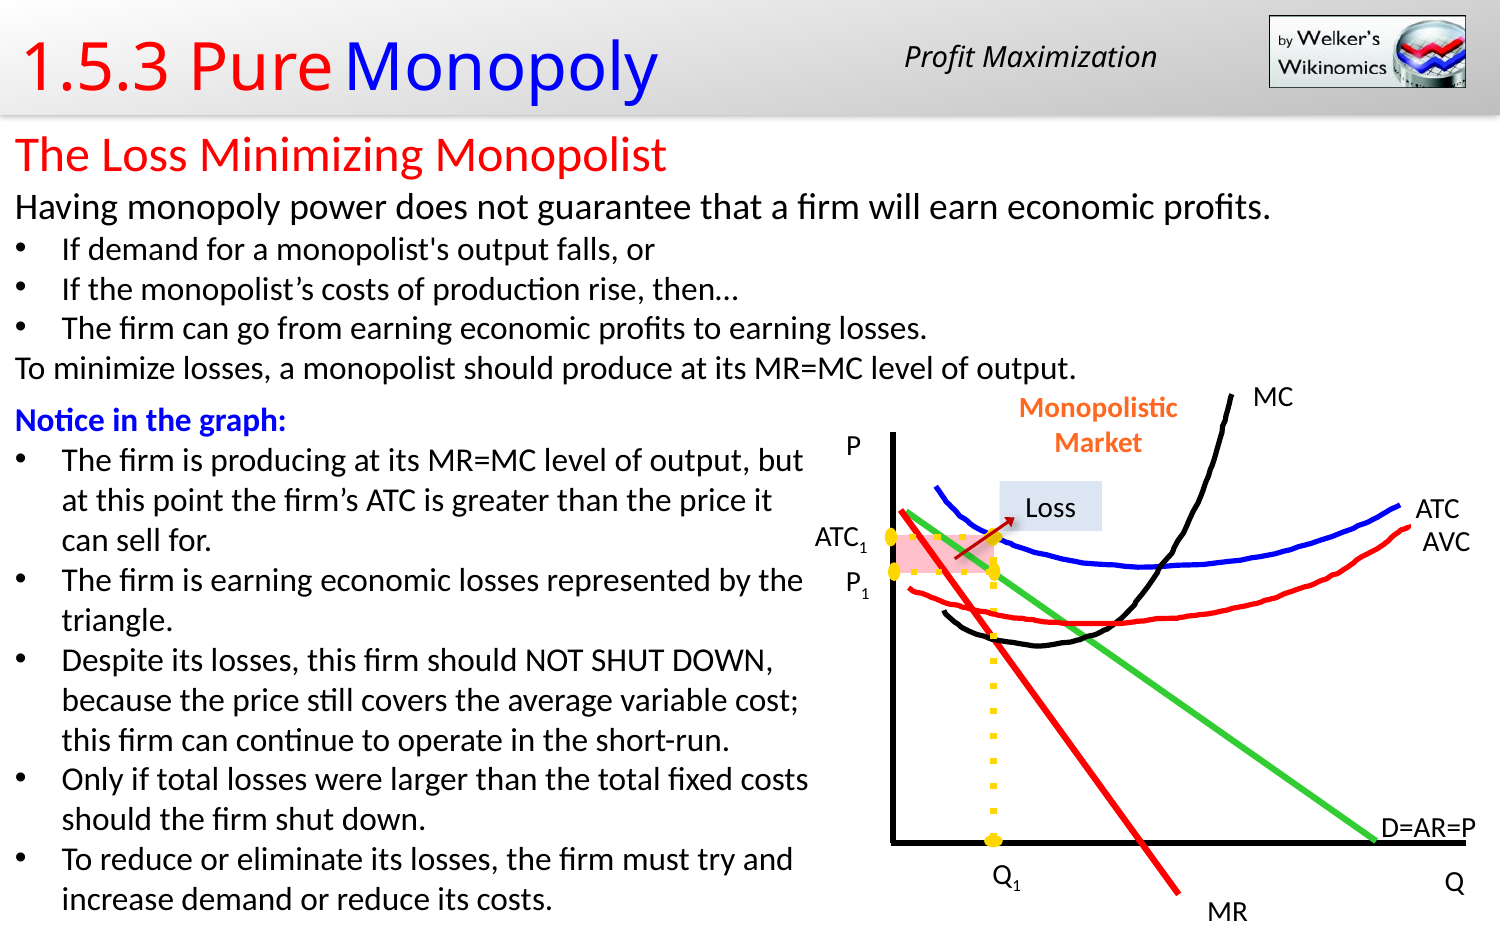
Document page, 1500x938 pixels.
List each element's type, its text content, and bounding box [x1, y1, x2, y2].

text_box Notice in the graph: The firm is producing at its MR=MC level of output, but at this point the firm’s ATC is greater than the price it can sell for. The firm is earning economic losses represented by the triangle. Despite its losses, this firm should NOT SHUT DOWN, because the price still covers the average variable cost; this firm can continue to operate in the short-run. Only if total losses were larger than the total fixed costs should the firm shut down. To reduce or eliminate its losses, the firm must try and increase demand or reduce its costs. [0, 390, 794, 925]
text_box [799, 369, 1500, 936]
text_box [0, 0, 1500, 115]
text_box The Loss Minimizing Monopolist Having monopoly power does not guarantee that a firm will earn economic profits. If demand for a monopolist's output falls, or If the monopolist’s costs of production rise, then… The firm can go from earning economic profits to earning losses. To minimize losses, a monopolist should produce at its MR=MC level of output. [0, 123, 1500, 390]
